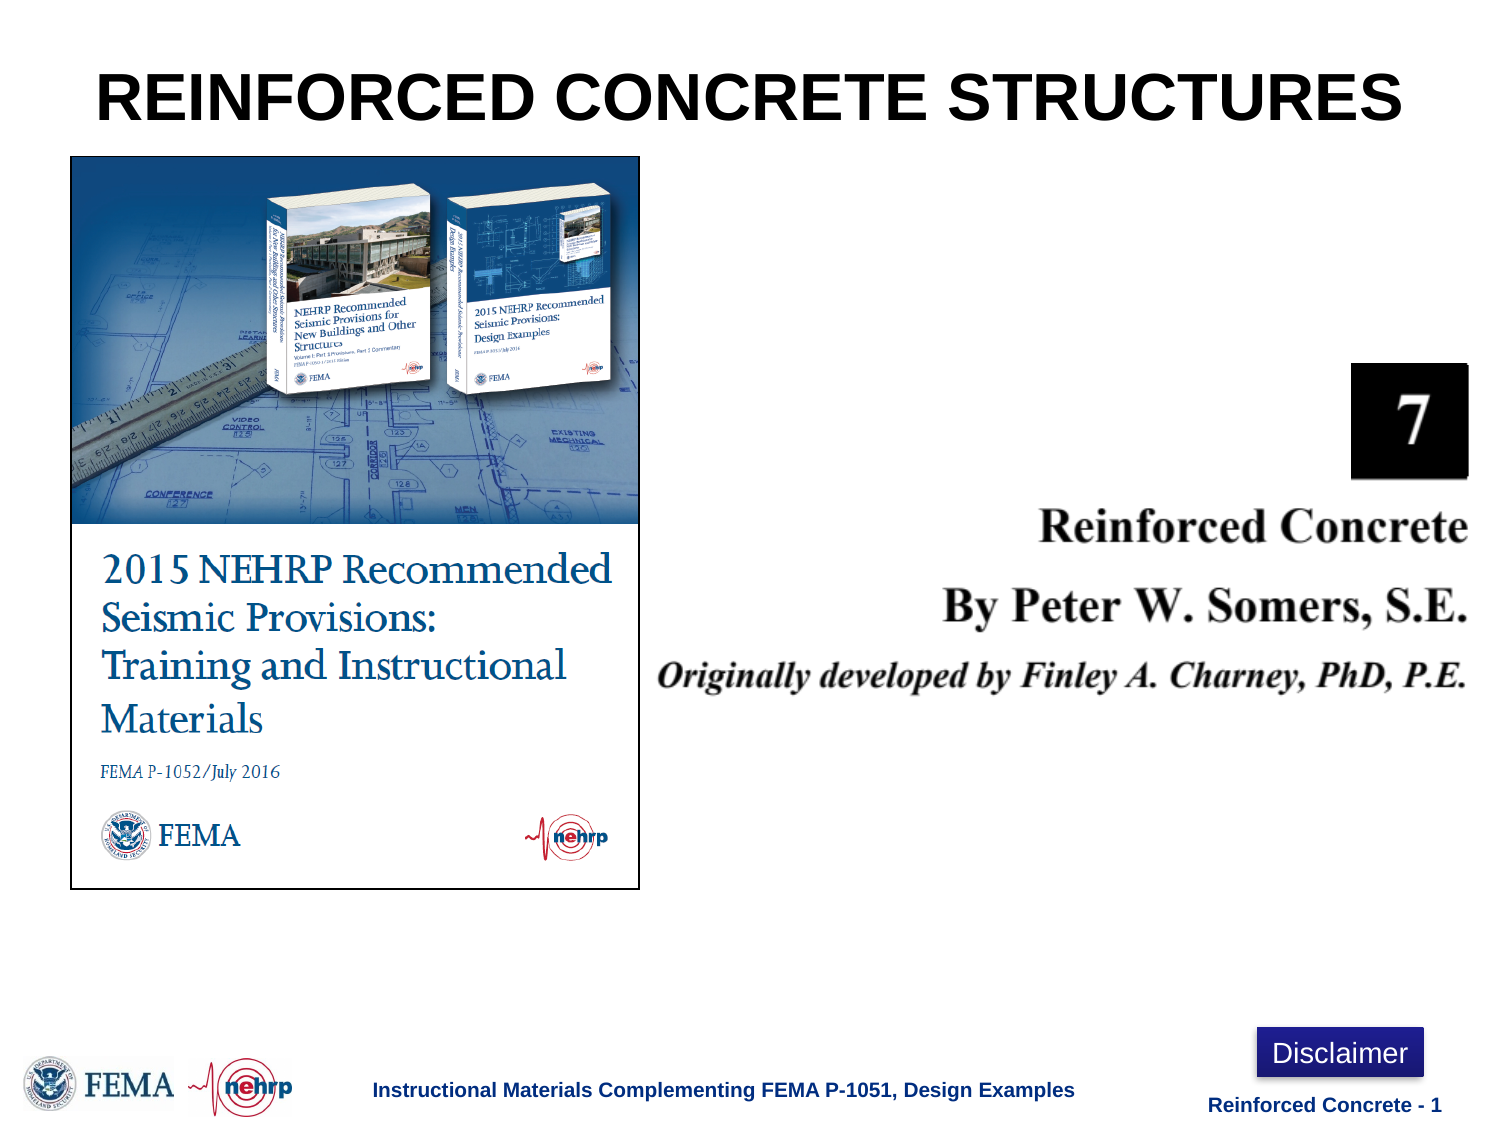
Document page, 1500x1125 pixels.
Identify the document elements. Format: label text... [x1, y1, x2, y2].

text_box Disclaimer [1257, 1027, 1424, 1077]
title REINFORCED CONCRETE STRUCTURES [0, 33, 1500, 155]
picture [23, 1056, 174, 1111]
footer Instructional Materials Complementing FEMA P-1051, Design Examples [353, 1072, 1136, 1110]
picture [71, 156, 1469, 889]
picture [188, 1058, 292, 1117]
